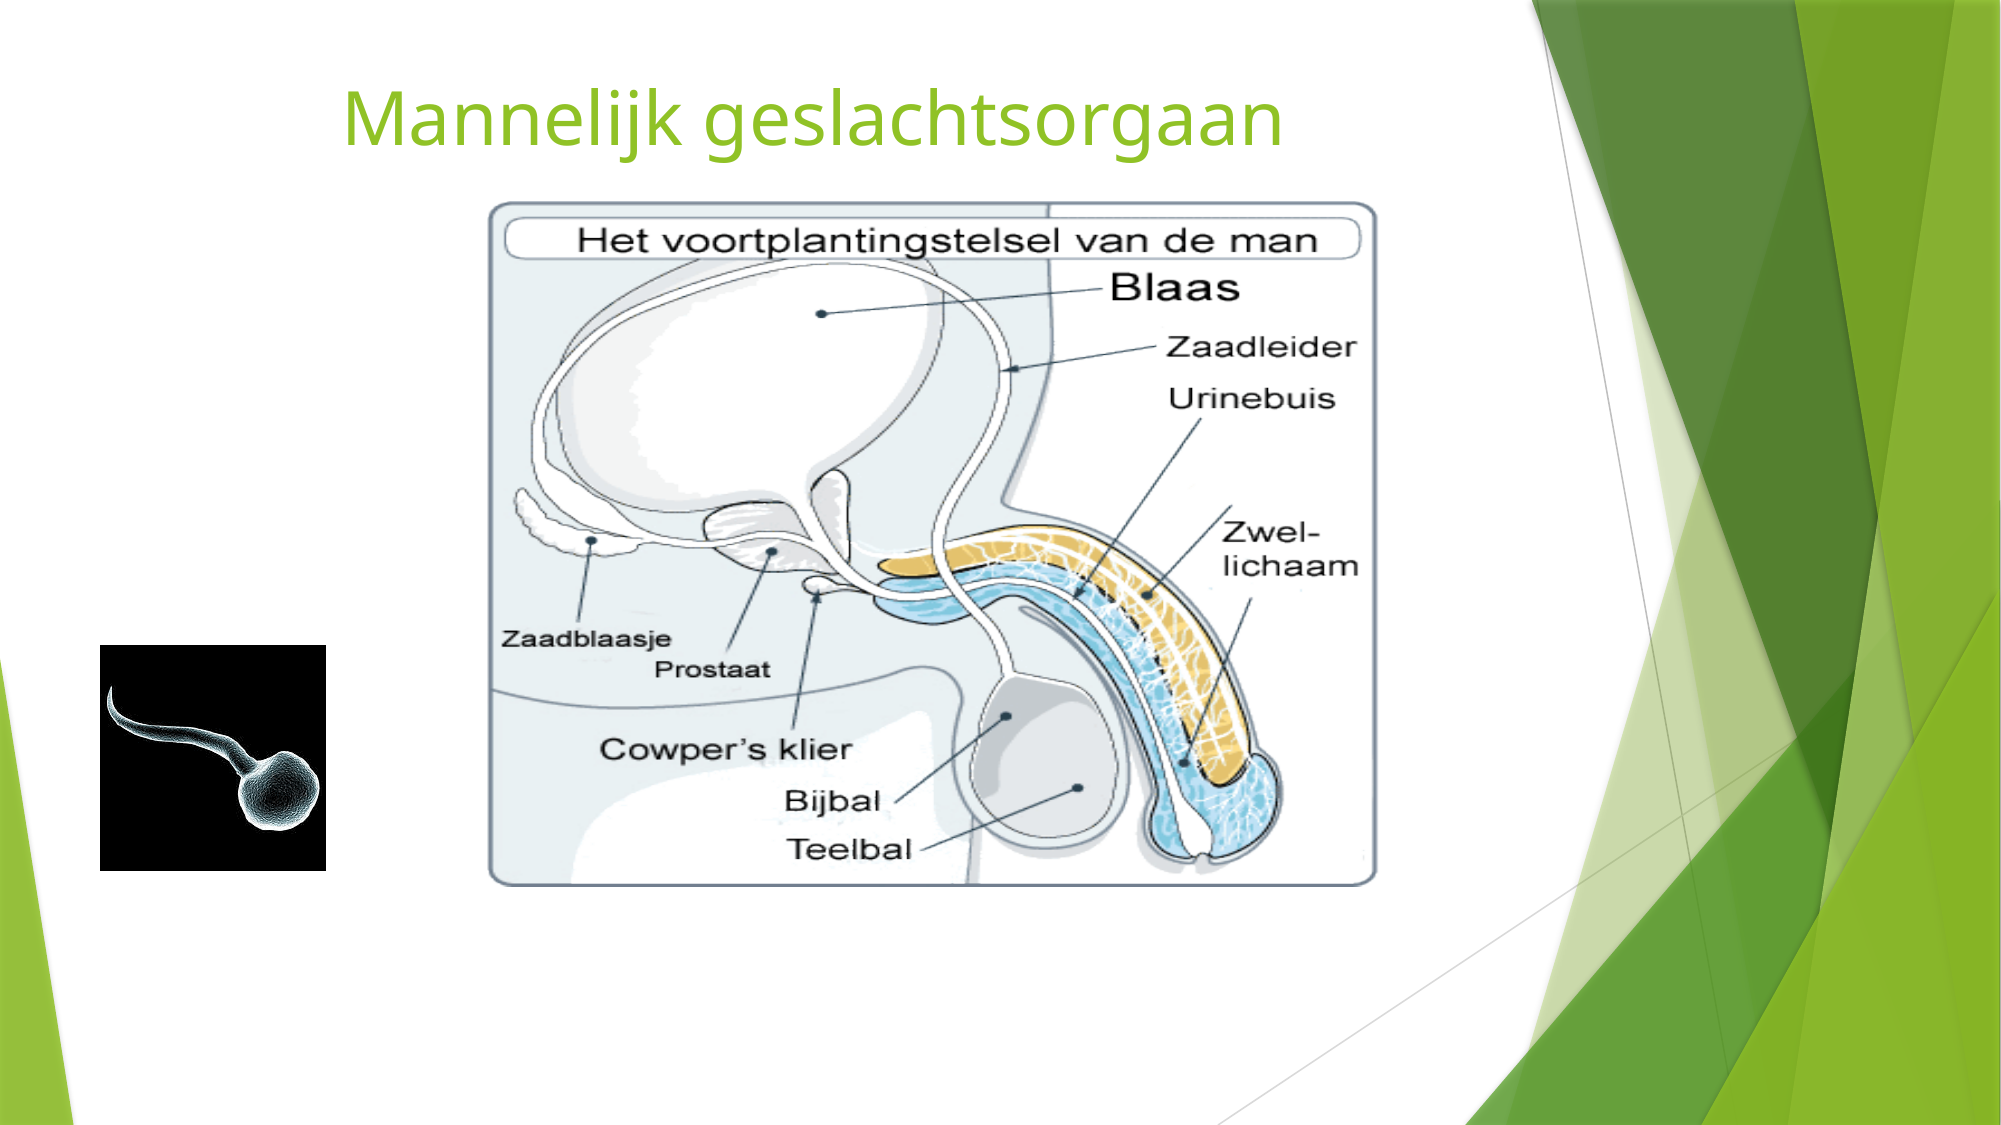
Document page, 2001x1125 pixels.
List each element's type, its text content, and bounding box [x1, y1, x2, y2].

picture [487, 200, 1382, 887]
text_box Boek 3 thema 1 [1023, 7, 1591, 82]
picture [99, 644, 327, 872]
title Mannelijk geslachtsorgaan [326, 62, 1479, 251]
